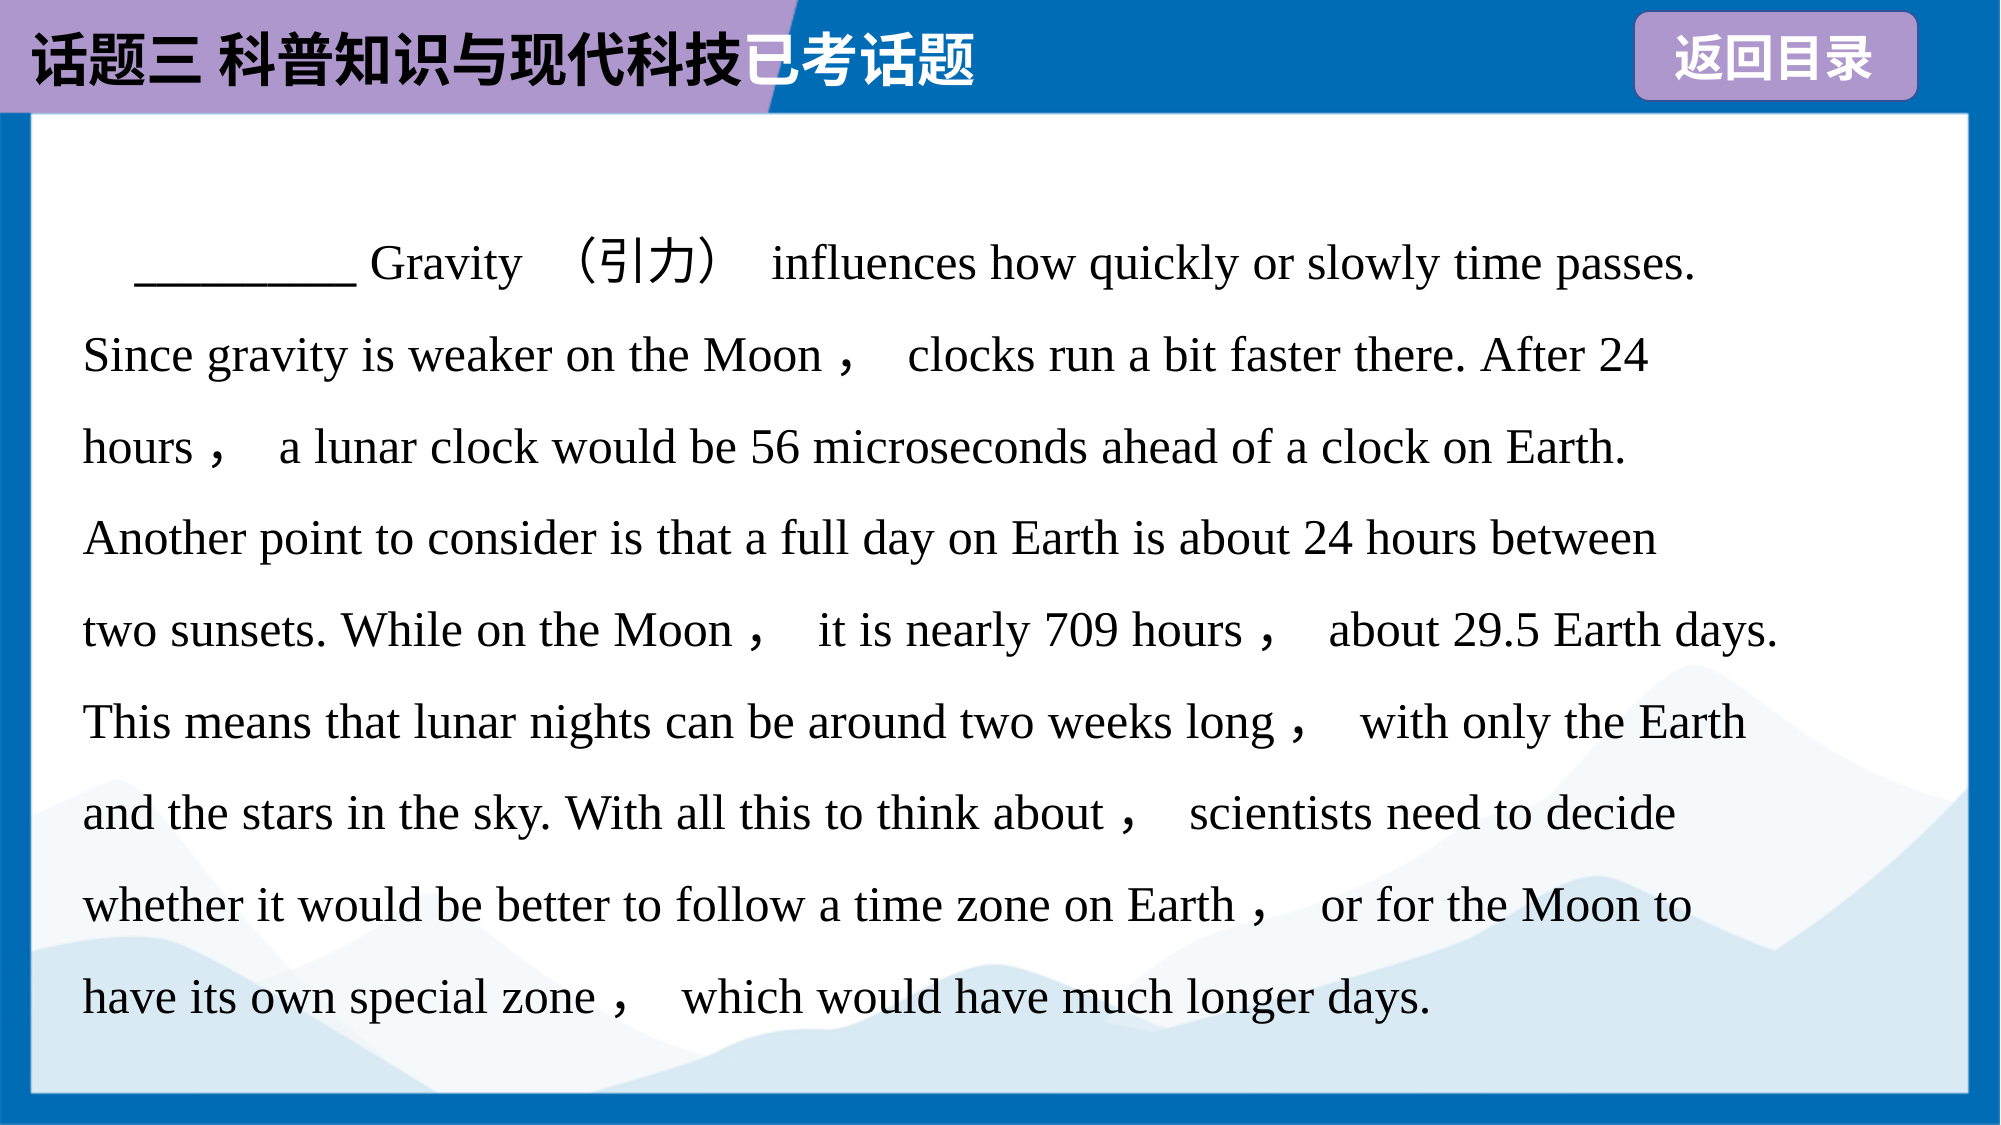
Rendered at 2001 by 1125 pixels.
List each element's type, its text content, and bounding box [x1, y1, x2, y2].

text_box __________ Gravity （引力） influences how quickly or slowly time passes. Since gravity is weaker on the Moon， clocks run a bit faster there. After 24 hours， a lunar clock would be 56 microseconds ahead of a clock on Earth. Another point to consider is that a full day on Earth is about 24 hours between two sunsets. While on the Moon， it is nearly 709 hours， about 29.5 Earth days. This means that lunar nights can be around two weeks long， with only the Earth and the stars in the sky. With all this to think about， scientists need to decide whether it would be better to follow a time zone on Earth， or for the Moon to have its own special zone， which would have much longer days. [82, 198, 1917, 1024]
picture [0, 0, 2000, 1125]
